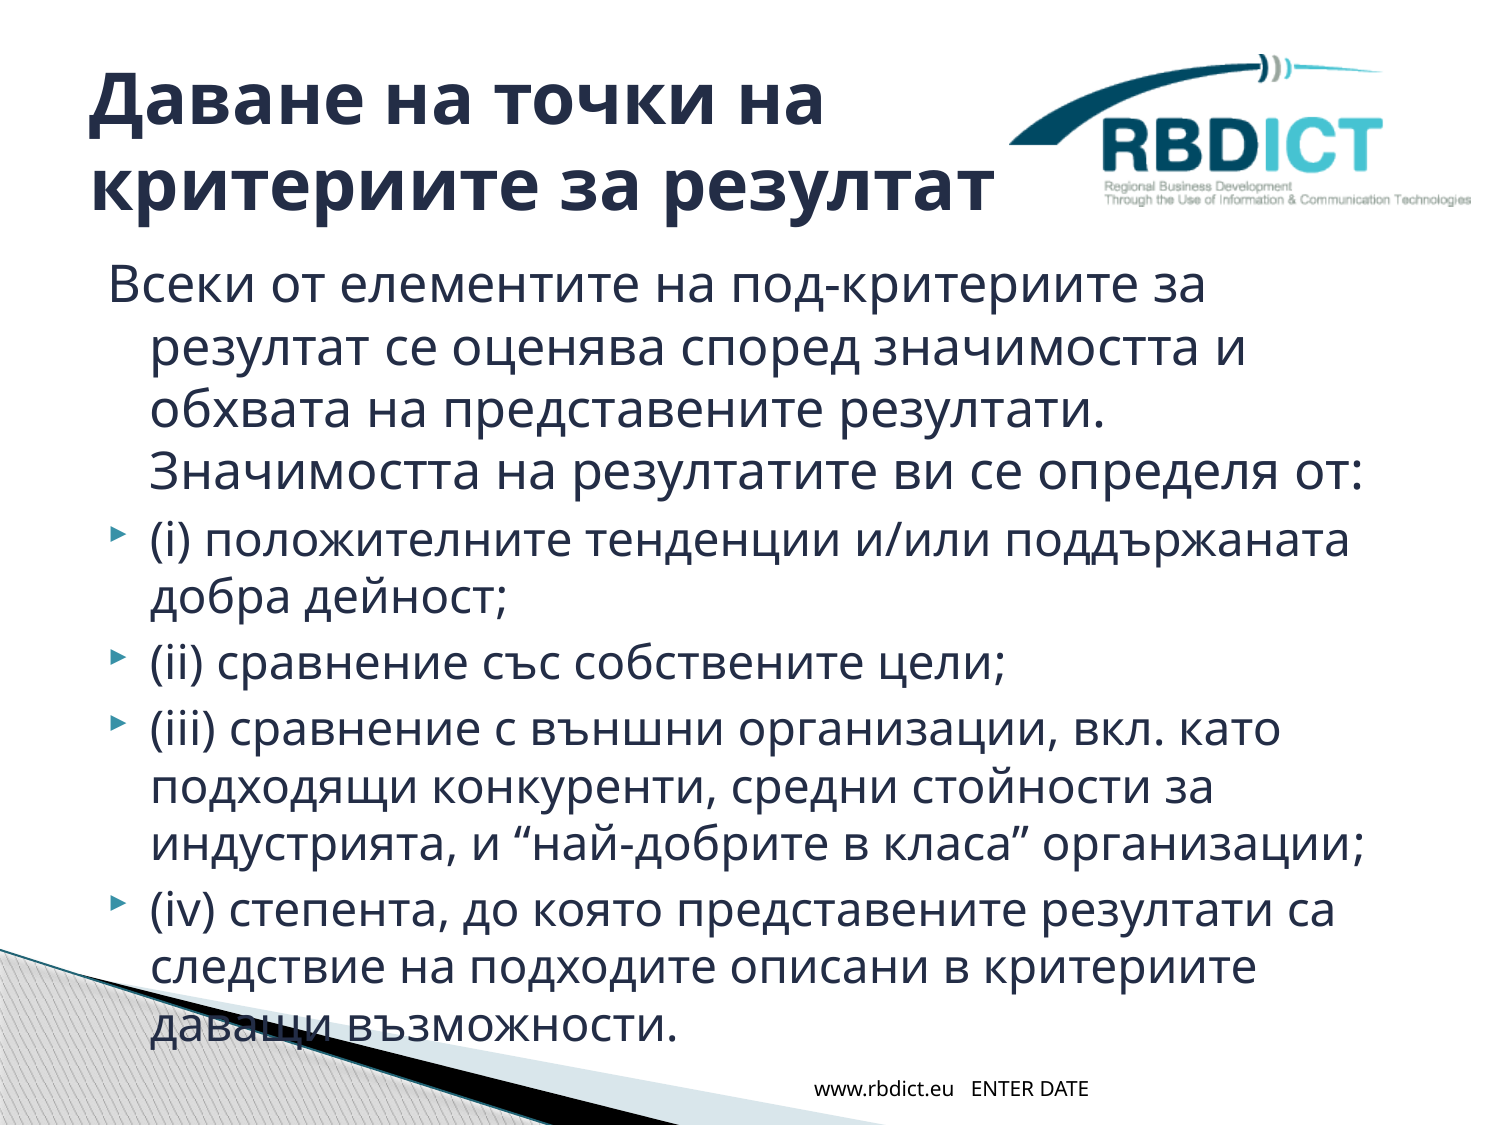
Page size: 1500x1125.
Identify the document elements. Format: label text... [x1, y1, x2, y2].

list Всеки от елементите на под-критериите за резултат се оценява според значимостта и обхвата на представените резултати. Значимостта на резултатите ви се определя от: (i) положителните тенденции и/или поддържаната добра дейност; (ii) сравнение със собствените цели; (iii) сравнение с външни организации, вкл. като подходящи конкуренти, средни стойности за индустрията, и “най-добрите в класа” организации; (iv) степента, до която представените резултати са следствие на подходите описани в критериите даващи възможности. [74, 242, 1426, 986]
title Даване на точки на критериите за резултат [75, 45, 1425, 233]
picture [1425, 54, 1471, 207]
footer www.rbdict.eu ENTER DATE [718, 1051, 1105, 1112]
